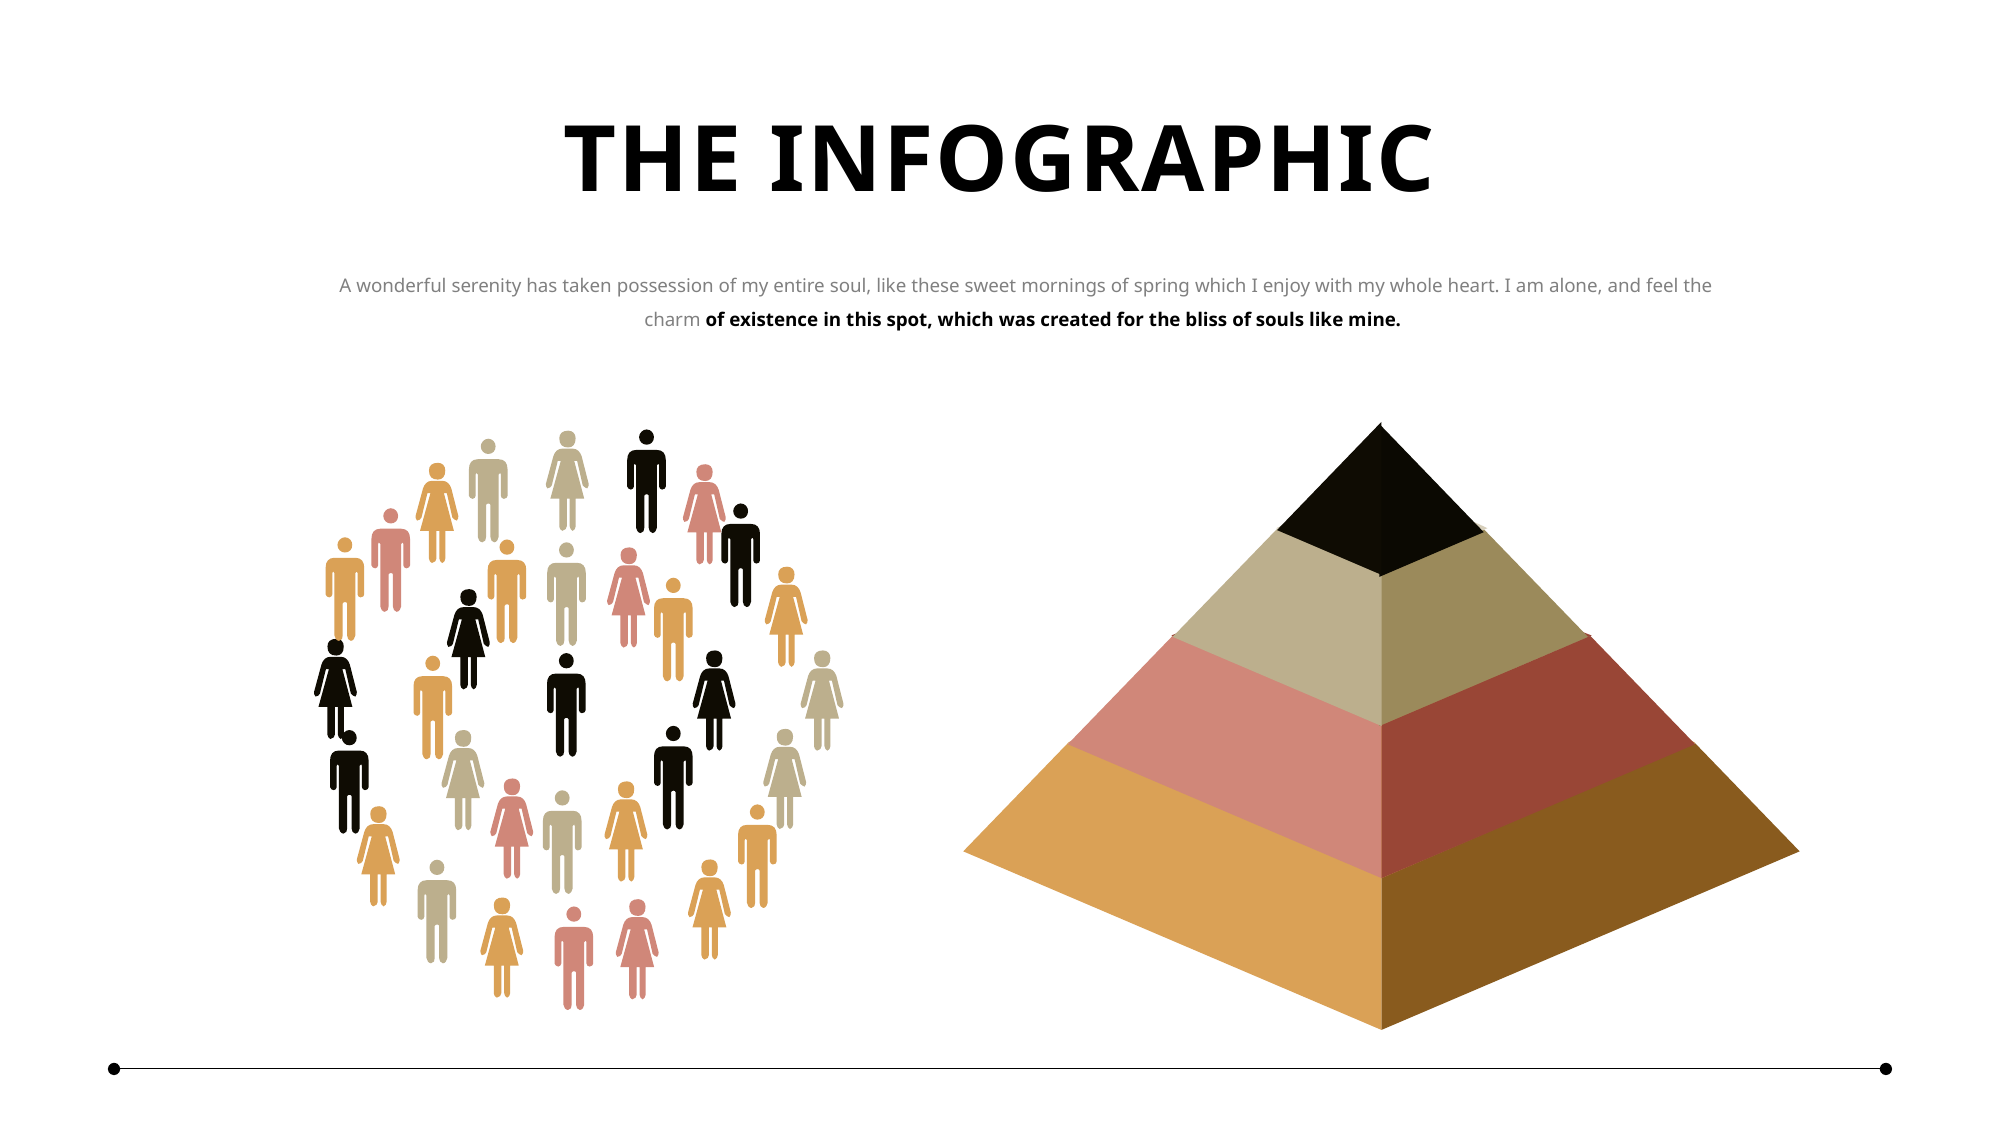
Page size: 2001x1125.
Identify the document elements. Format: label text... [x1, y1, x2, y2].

text_box THE INFOGRAPHIC [548, 92, 1452, 217]
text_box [963, 421, 1800, 1030]
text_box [314, 429, 844, 1011]
text_box A wonderful serenity has taken possession of my entire soul, like these sweet mornings of spring which I enjoy with my whole heart. I am alone, and feel the charm of existence in this spot, which was created for the bliss of souls like mine. [314, 255, 1736, 338]
